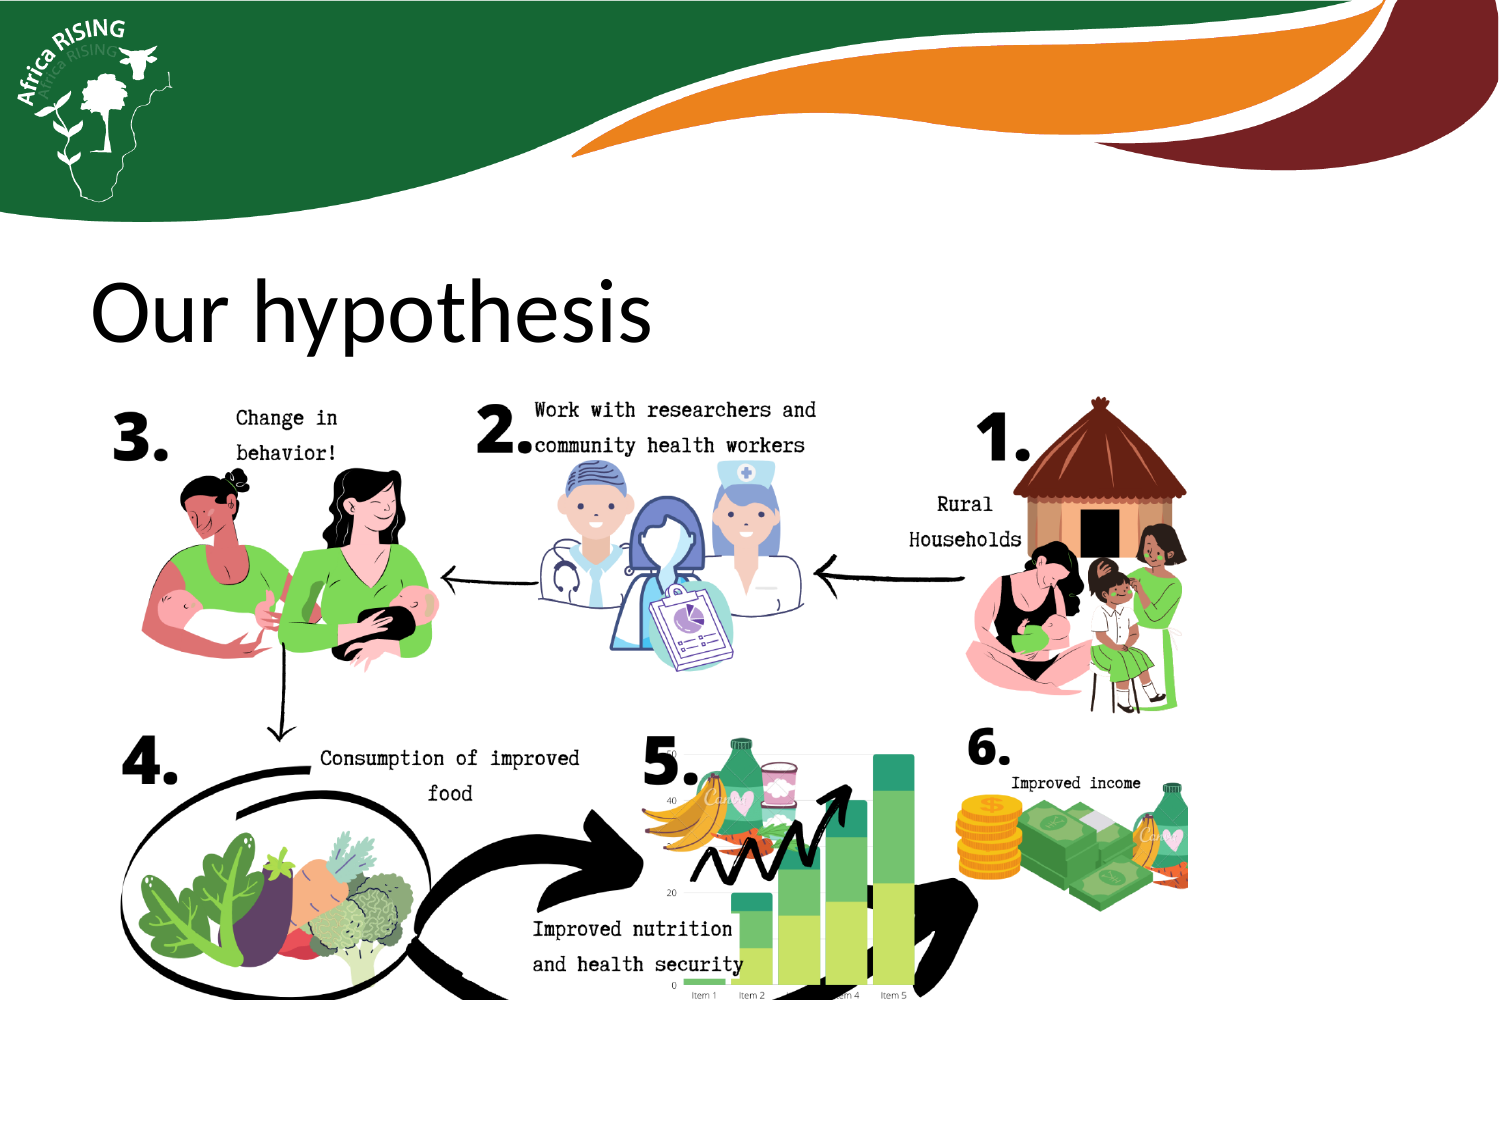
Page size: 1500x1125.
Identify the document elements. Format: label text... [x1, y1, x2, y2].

title Our hypothesis [75, 212, 1425, 400]
picture [0, 0, 1499, 222]
picture [112, 394, 1188, 1000]
